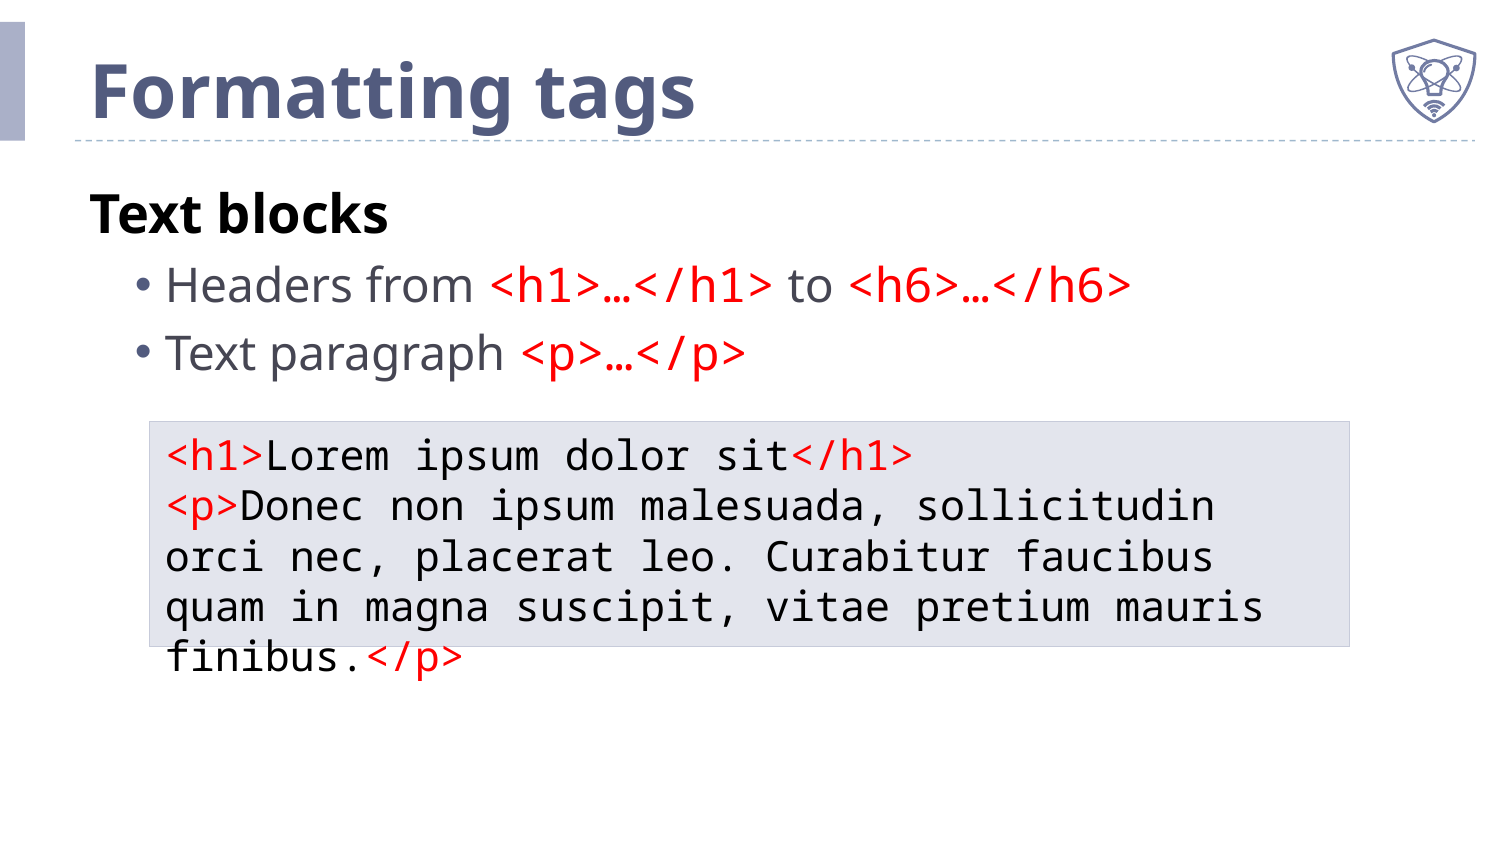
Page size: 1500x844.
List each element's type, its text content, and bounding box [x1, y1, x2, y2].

text_box <h1>Lorem ipsum dolor sit</h1> <p>Donec non ipsum malesuada, sollicitudin orci nec, placerat leo. Curabitur faucibus quam in magna suscipit, vitae pretium mauris finibus.</p> [149, 421, 1350, 647]
list Text blocks Headers from <h1>…</h1> to <h6>…</h6> Text paragraph <p>…</p> [75, 171, 1475, 835]
title Formatting tags [75, 18, 1475, 141]
